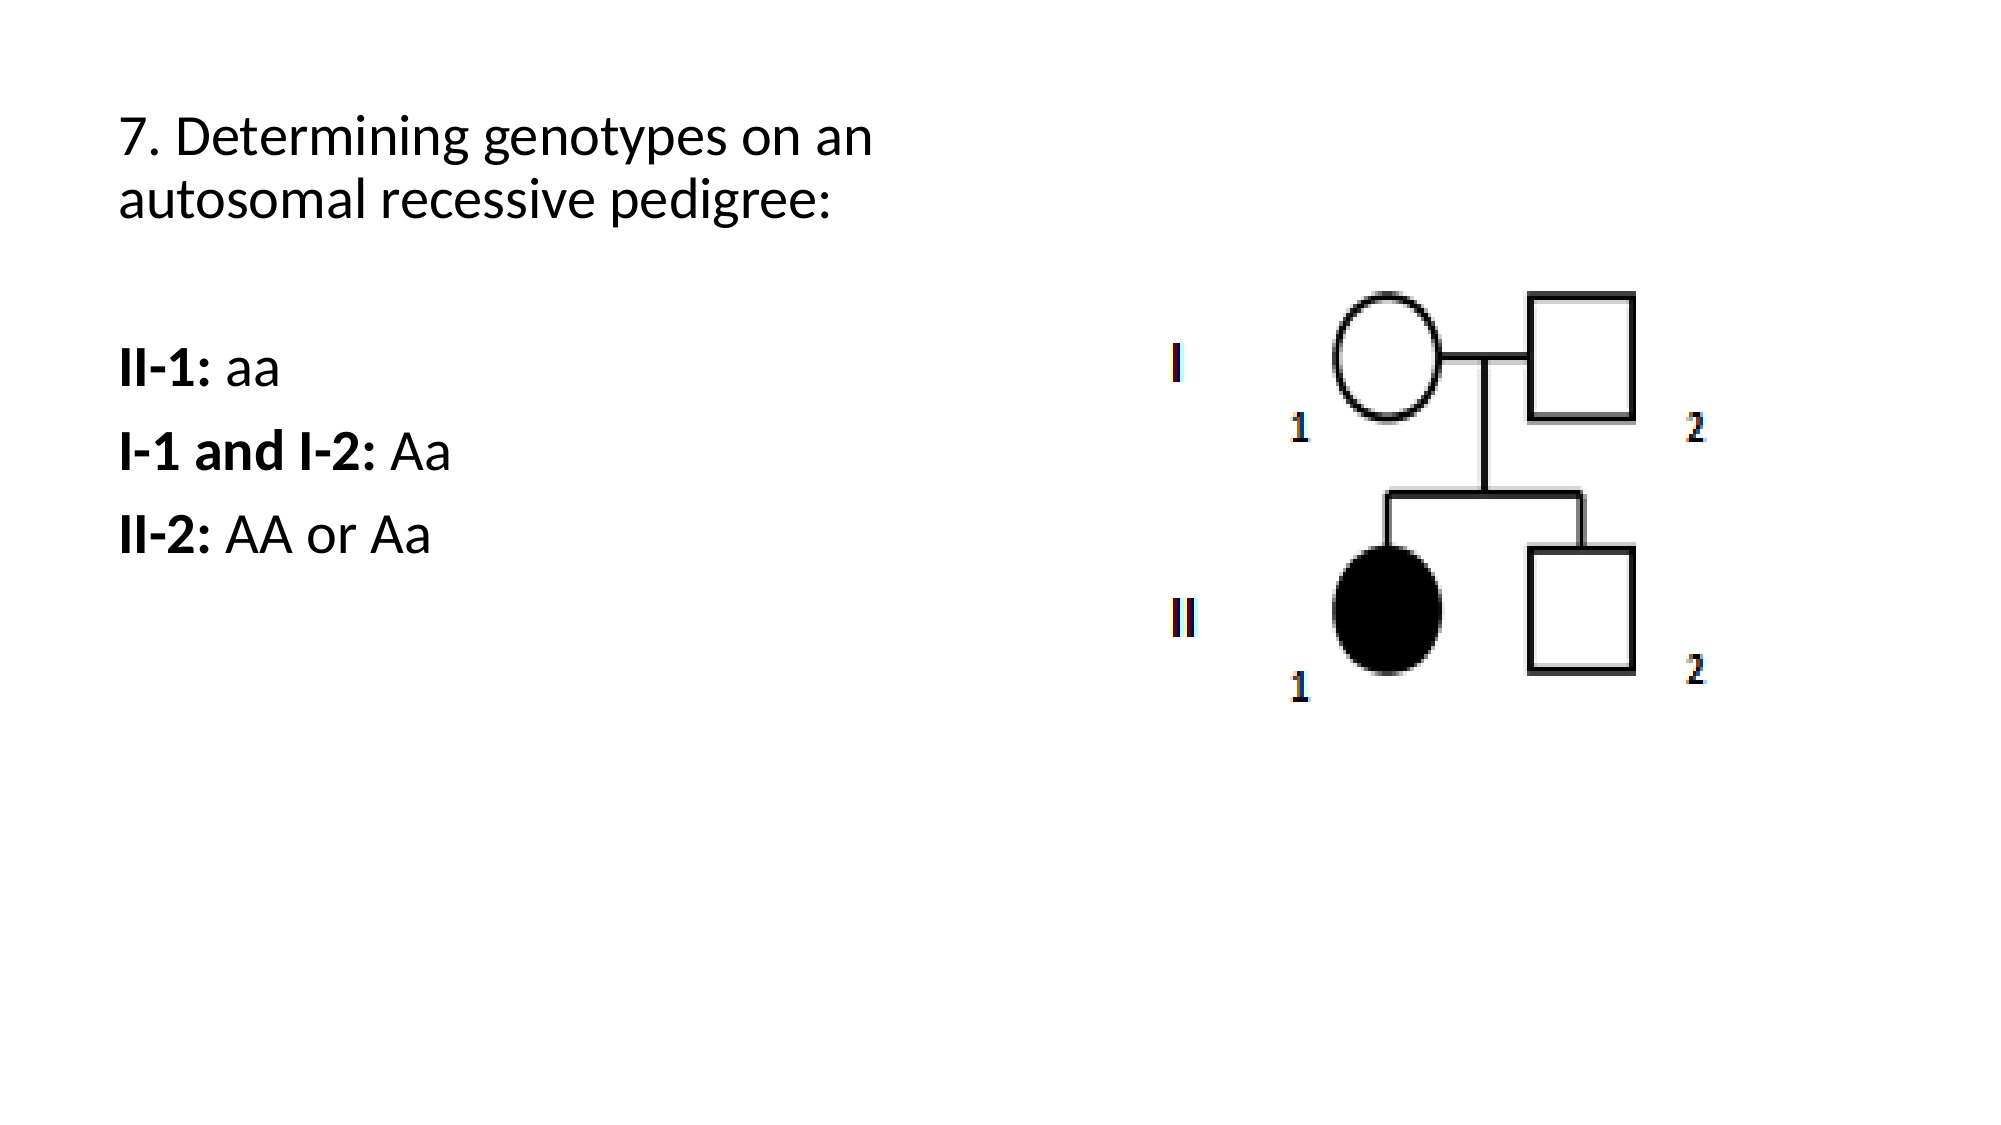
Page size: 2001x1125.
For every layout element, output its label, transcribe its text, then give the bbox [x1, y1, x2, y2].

picture [1103, 175, 1863, 793]
list 7. Determining genotypes on an autosomal recessive pedigree: II-1: aa I-1 and I-2: Aa II-2: AA or Aa [103, 98, 973, 812]
